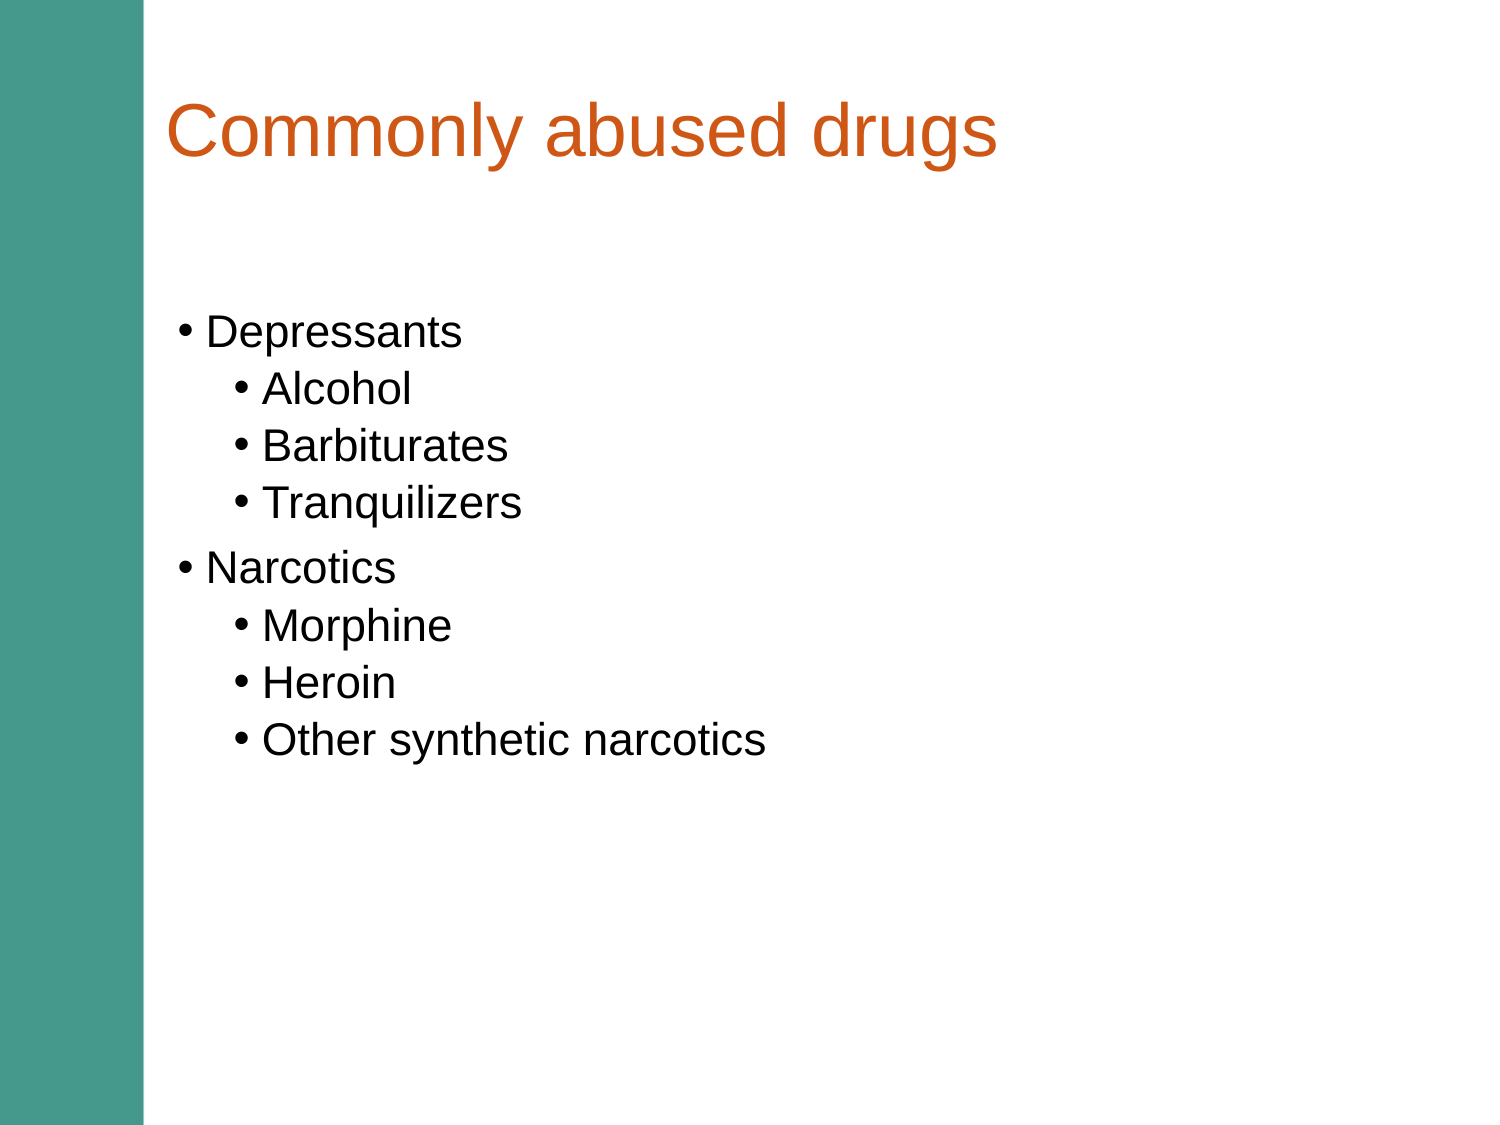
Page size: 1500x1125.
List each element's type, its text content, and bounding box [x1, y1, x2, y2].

picture [0, 0, 1500, 1125]
list Depressants Alcohol Barbiturates Tranquilizers Narcotics Morphine Heroin Other synthetic narcotics [162, 299, 1457, 1014]
title Commonly abused drugs [150, 52, 1444, 213]
